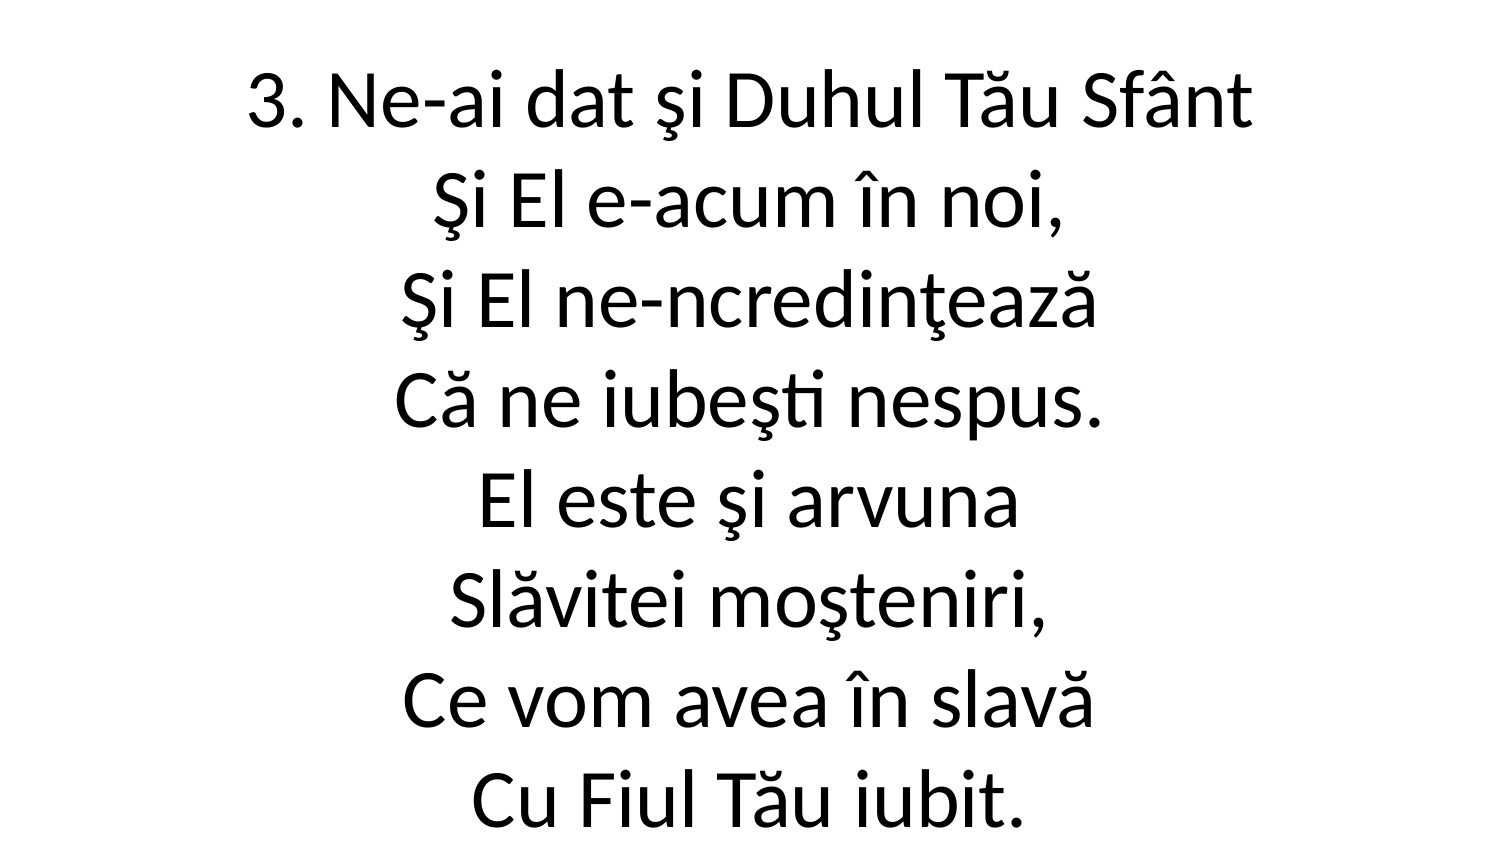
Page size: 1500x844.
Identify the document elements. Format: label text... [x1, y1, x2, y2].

text_box 3. Ne-ai dat şi Duhul Tău Sfânt Şi El e-acum în noi, Şi El ne-ncredinţează Că ne iubeşti nespus. El este şi arvuna Slăvitei moşteniri, Ce vom avea în slavă Cu Fiul Tău iubit. [230, 0, 1270, 844]
